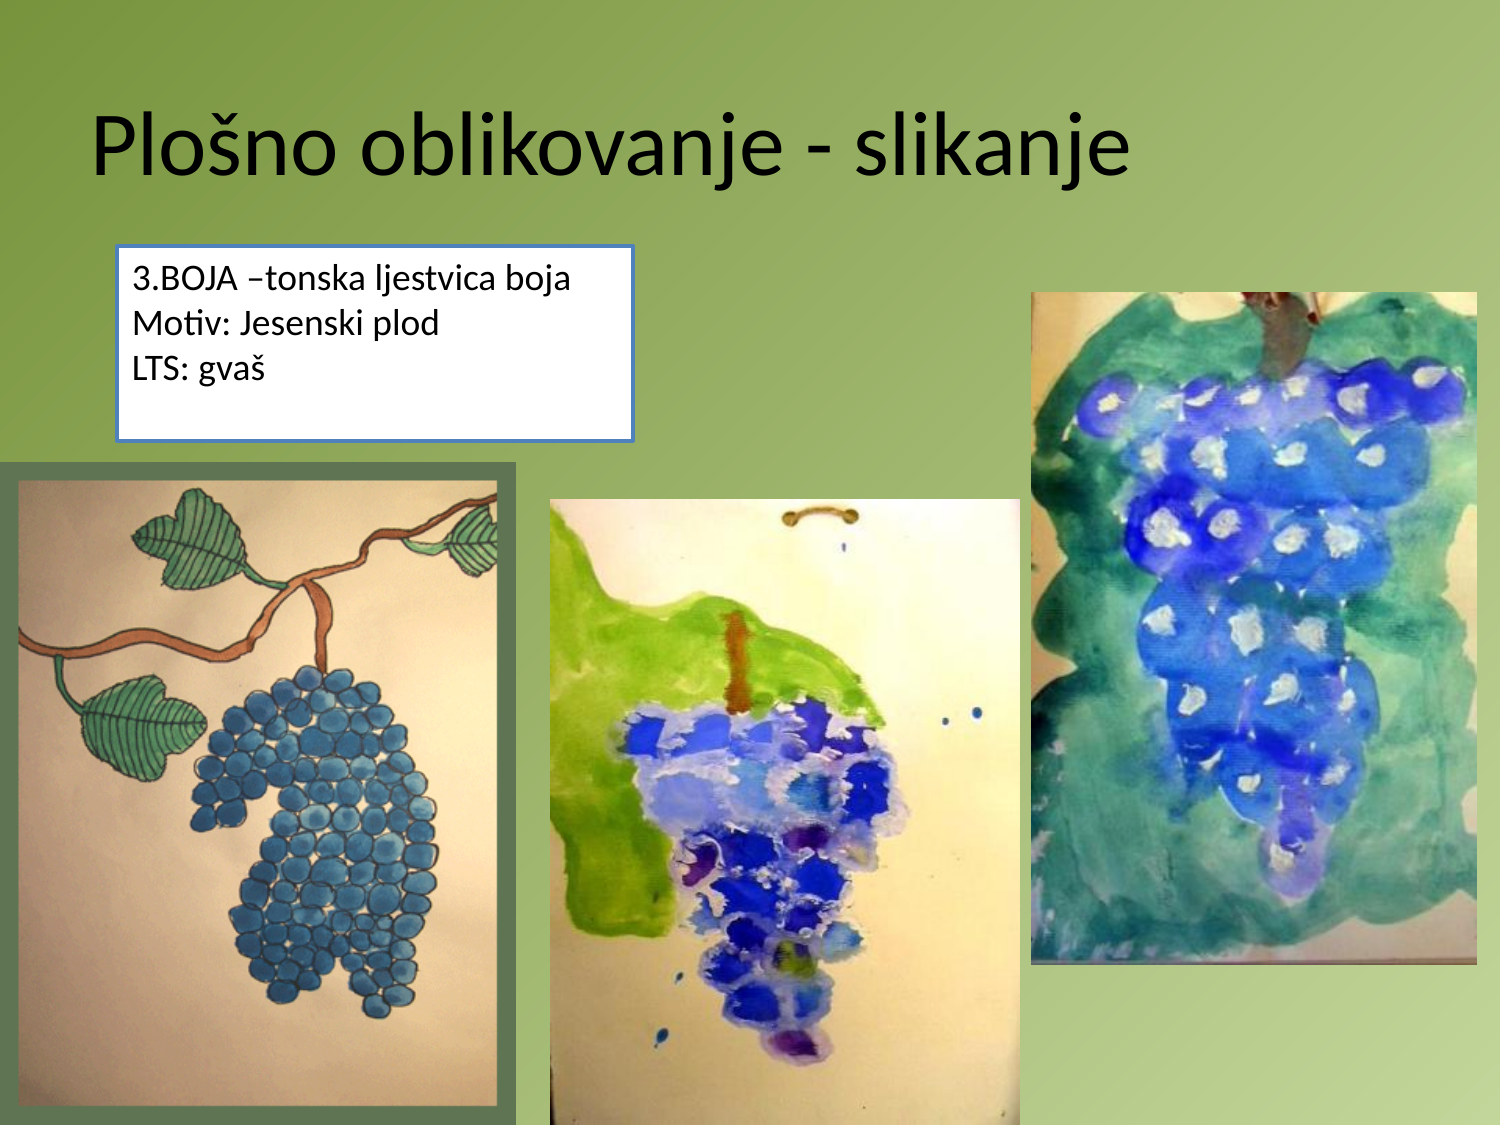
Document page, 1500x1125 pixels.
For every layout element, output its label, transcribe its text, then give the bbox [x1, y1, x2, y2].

picture [0, 462, 516, 1125]
picture [1031, 292, 1477, 966]
picture [550, 499, 1020, 1125]
title Plošno oblikovanje - slikanje [74, 44, 1426, 233]
text_box 3.BOJA –tonska ljestvica boja Motiv: Jesenski plod LTS: gvaš [115, 244, 635, 443]
